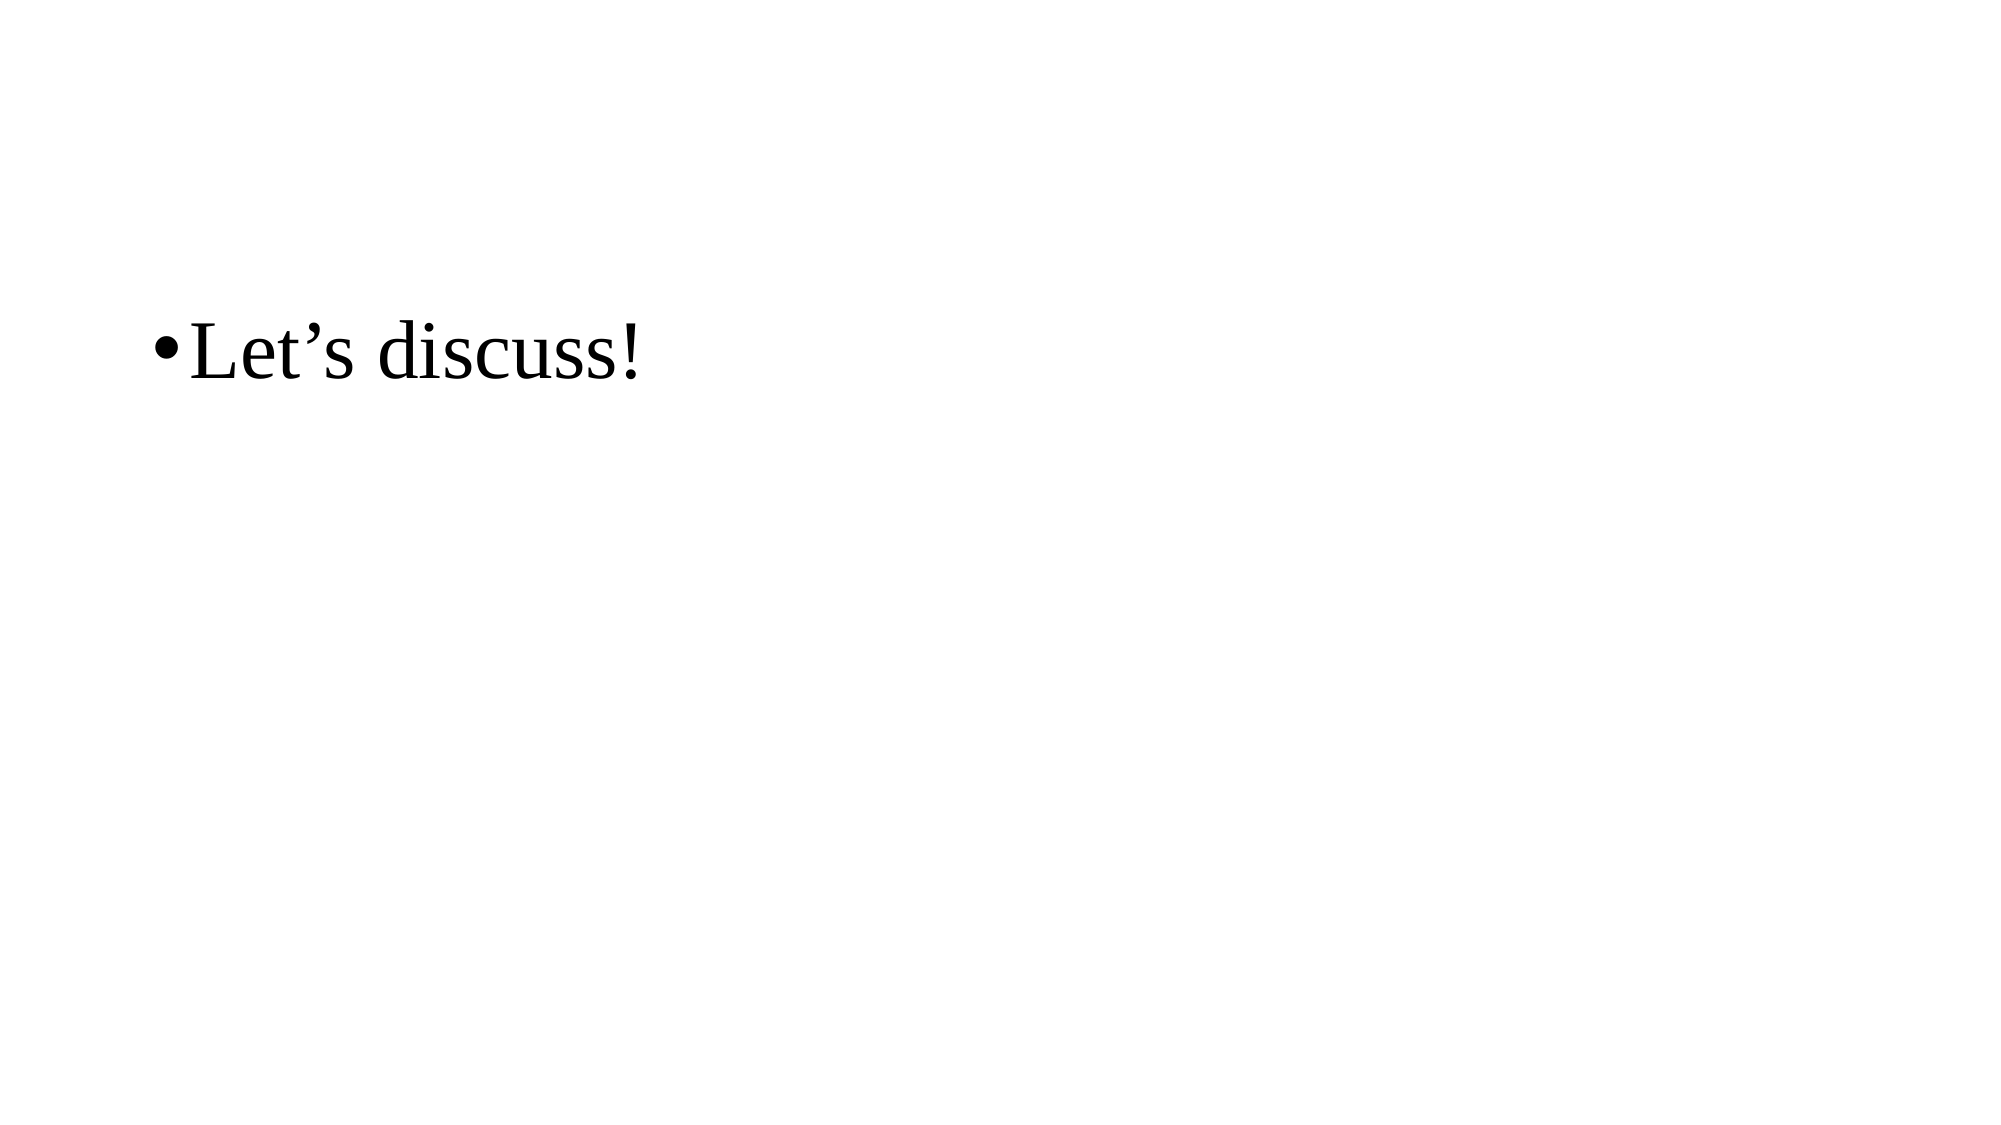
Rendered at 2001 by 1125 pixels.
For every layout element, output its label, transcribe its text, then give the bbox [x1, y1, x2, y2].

list Let’s discuss! [137, 299, 1863, 1014]
